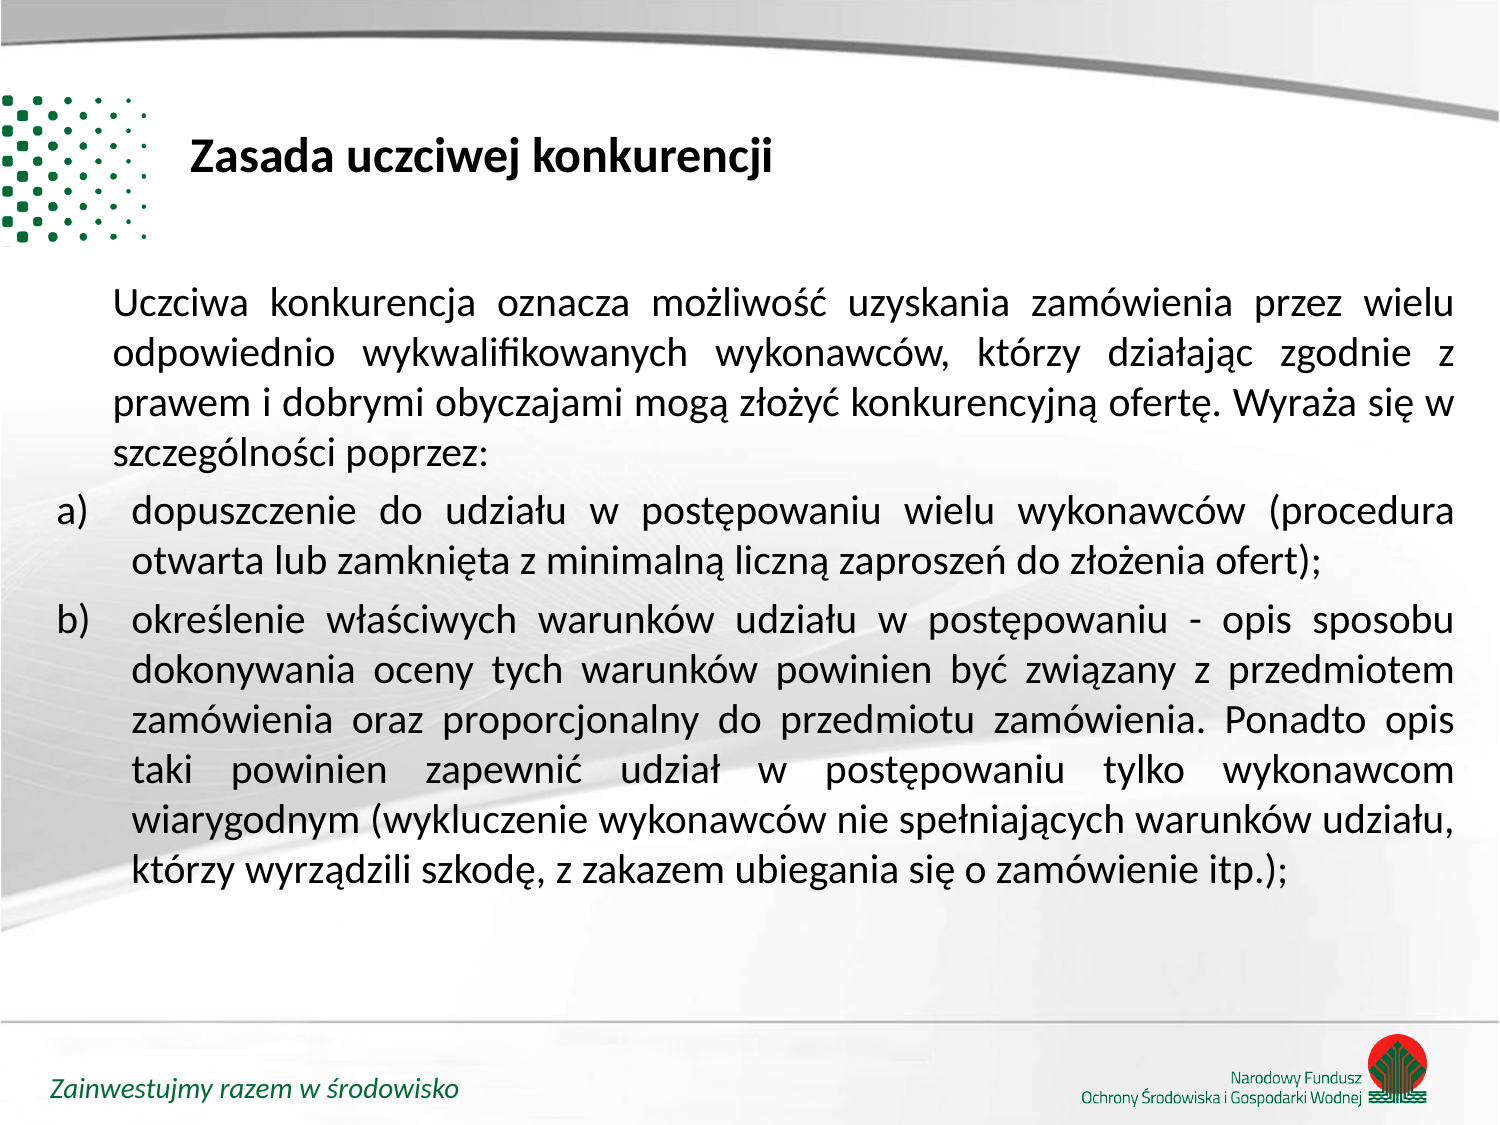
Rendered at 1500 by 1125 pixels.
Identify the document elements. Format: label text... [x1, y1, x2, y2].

picture [0, 0, 1499, 1125]
title Zasada uczciwej konkurencji [175, 58, 1425, 247]
list Uczciwa konkurencja oznacza możliwość uzyskania zamówienia przez wielu odpowiednio wykwalifikowanych wykonawców, którzy działając zgodnie z prawem i dobrymi obyczajami mogą złożyć konkurencyjną ofertę. Wyraża się w szczególności poprzez: dopuszczenie do udziału w postępowaniu wielu wykonawców (procedura otwarta lub zamknięta z minimalną liczną zaproszeń do złożenia ofert); określenie właściwych warunków udziału w postępowaniu - opis sposobu dokonywania oceny tych warunków powinien być związany z przedmiotem zamówienia oraz proporcjonalny do przedmiotu zamówienia. Ponadto opis taki powinien zapewnić udział w postępowaniu tylko wykonawcom wiarygodnym (wykluczenie wykonawców nie spełniających warunków udziału, którzy wyrządzili szkodę, z zakazem ubiegania się o zamówienie itp.); [41, 267, 1471, 1005]
